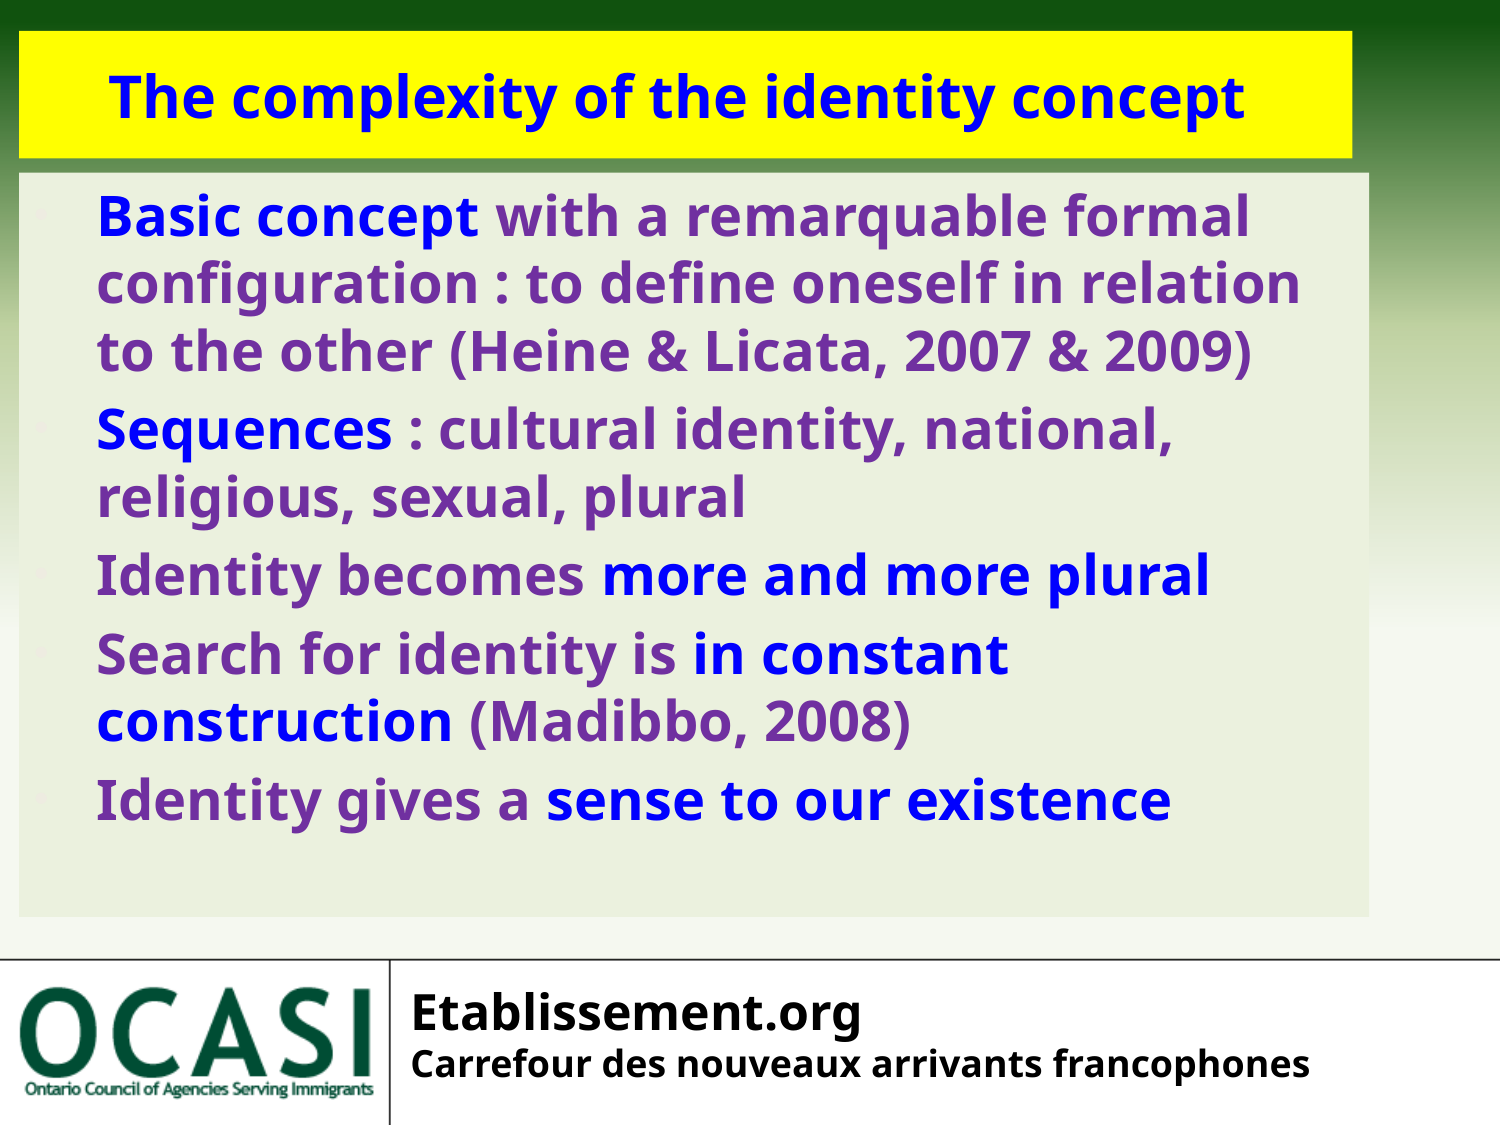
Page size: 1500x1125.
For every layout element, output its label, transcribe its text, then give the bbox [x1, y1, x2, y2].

picture [0, 0, 1500, 1125]
text_box The complexity of the identity concept [19, 30, 1353, 159]
text_box Etablissement.org Carrefour des nouveaux arrivants francophones [395, 972, 1400, 1093]
text_box Basic concept with a remarquable formal configuration : to define oneself in relation to the other (Heine & Licata, 2007 & 2009) Sequences : cultural identity, national, religious, sexual, plural Identity becomes more and more plural Search for identity is in constant construction (Madibbo, 2008) Identity gives a sense to our existence [19, 172, 1370, 917]
